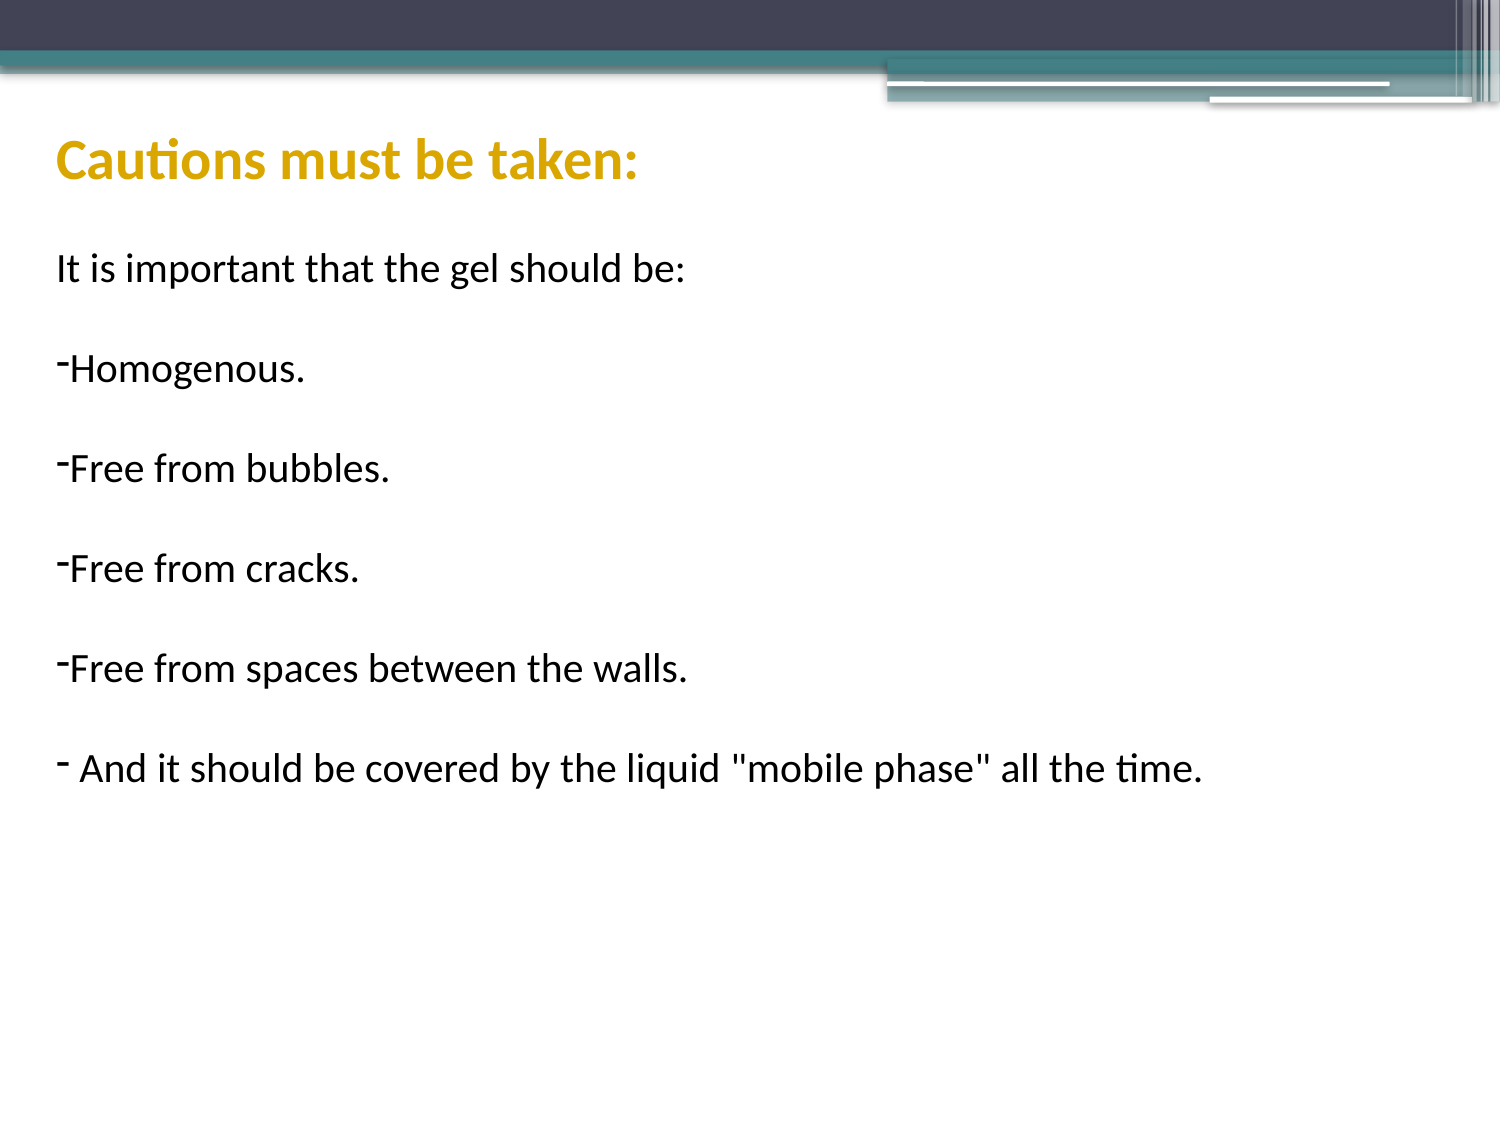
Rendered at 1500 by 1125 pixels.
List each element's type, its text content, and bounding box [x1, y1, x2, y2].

text_box Cautions must be taken: It is important that the gel should be: Homogenous. Free from bubbles. Free from cracks. Free from spaces between the walls. And it should be covered by the liquid "mobile phase" all the time. [41, 113, 1500, 799]
